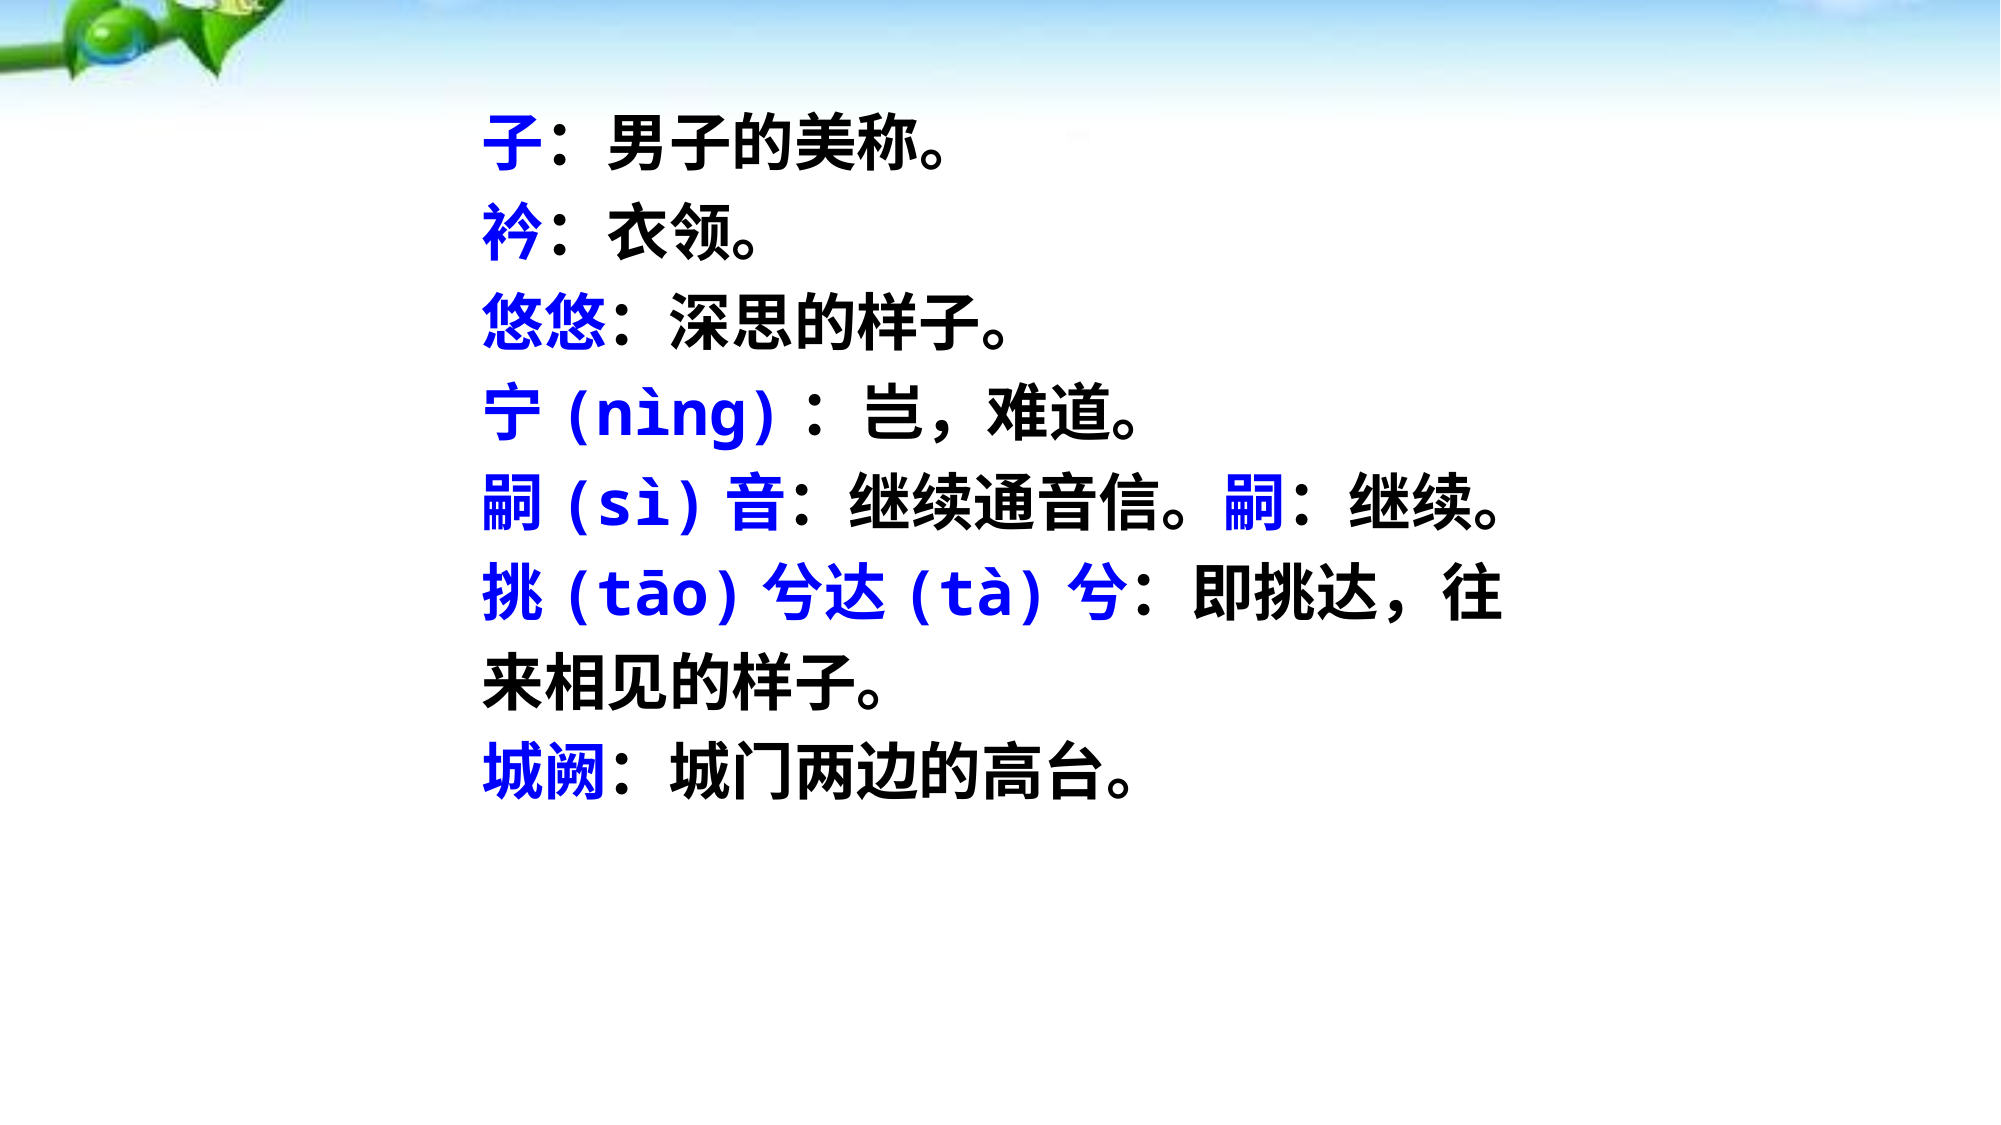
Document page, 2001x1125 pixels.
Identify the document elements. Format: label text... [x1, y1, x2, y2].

picture [0, 0, 2001, 1125]
text_box 子：男子的美称。 衿：衣领。 悠悠：深思的样子。 宁(nìnɡ)：岂，难道。 嗣(sì)音：继续通音信。嗣：继续。 挑(tāo)兮达(tà)兮：即挑达，往来相见的样子。 城阙：城门两边的高台。 [466, 80, 1542, 815]
